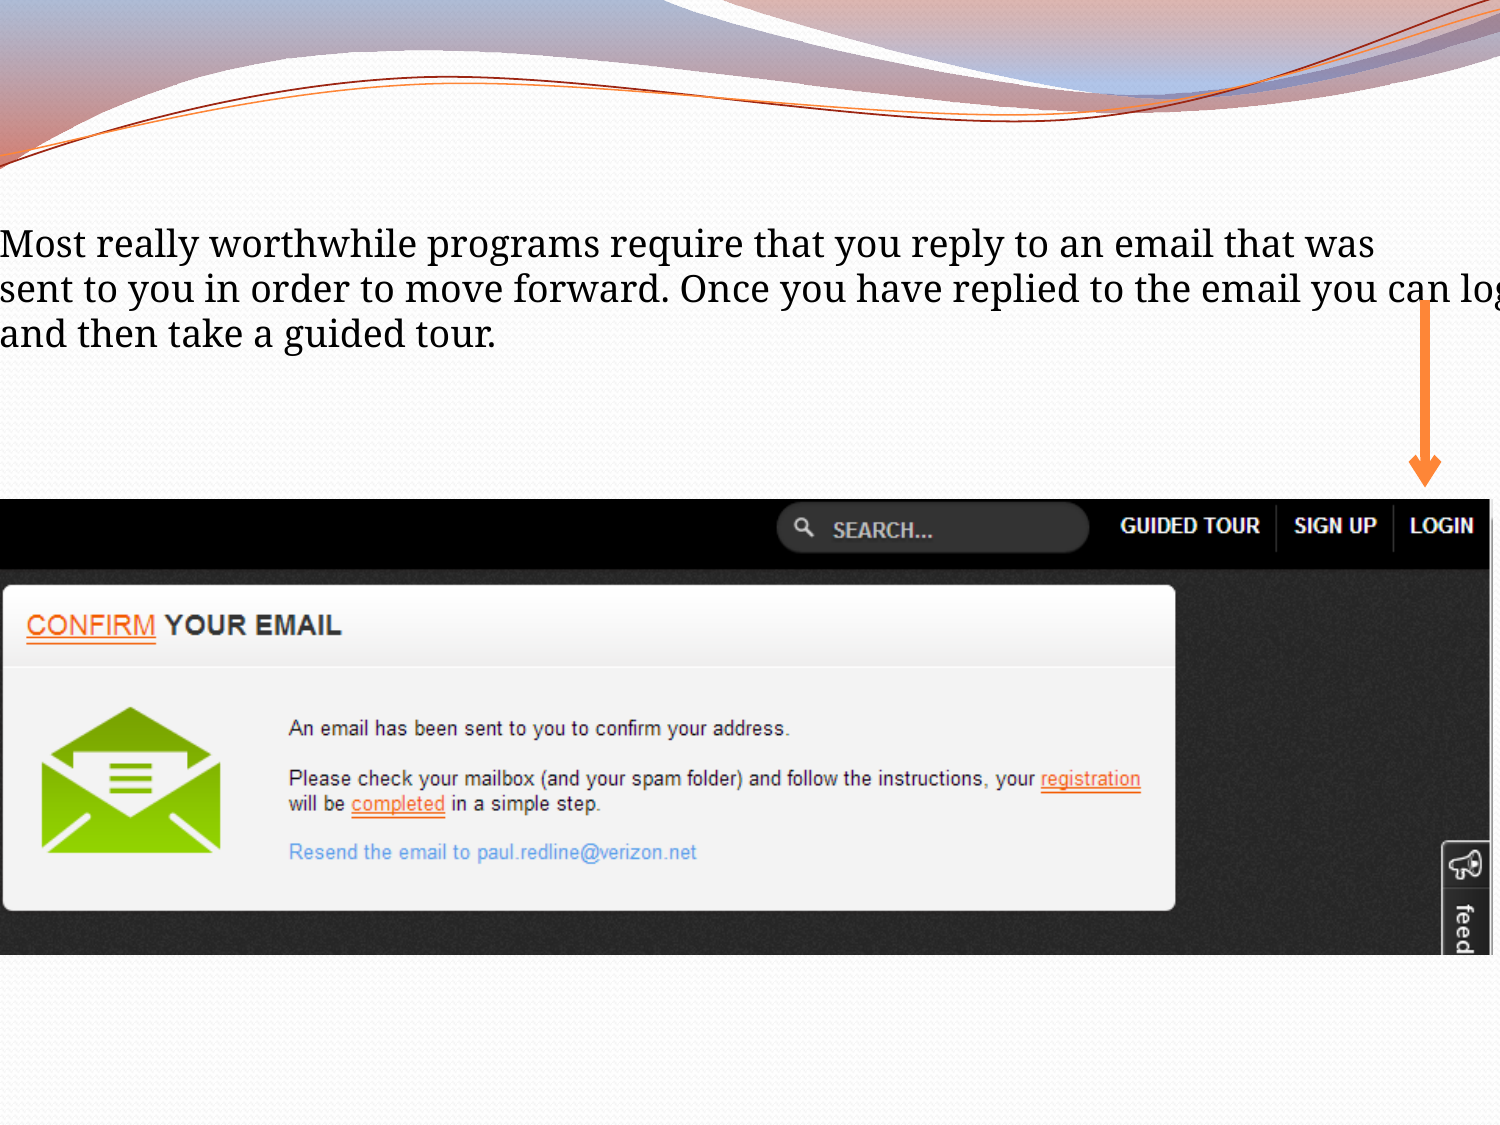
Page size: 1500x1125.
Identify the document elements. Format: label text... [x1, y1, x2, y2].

text_box Most really worthwhile programs require that you reply to an email that was sent to you in order to move forward. Once you have replied to the email you can login and then take a guided tour. [0, 212, 1500, 363]
picture [0, 499, 1493, 955]
